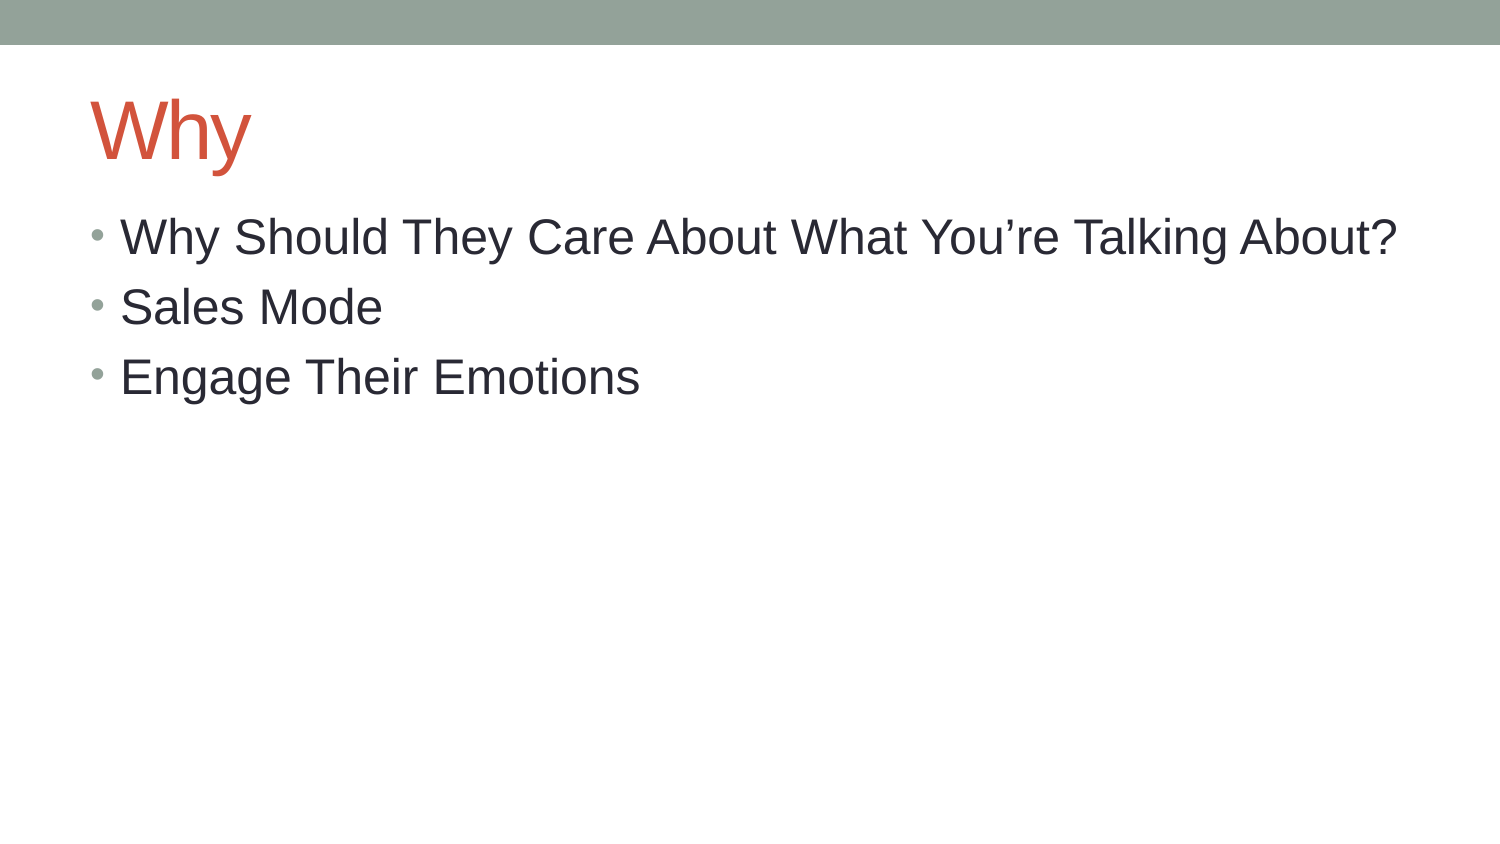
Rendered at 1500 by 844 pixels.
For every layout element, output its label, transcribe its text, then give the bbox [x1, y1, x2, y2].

title Why [75, 65, 1425, 188]
list Why Should They Care About What You’re Talking About? Sales Mode Engage Their Emotions [75, 196, 1425, 797]
